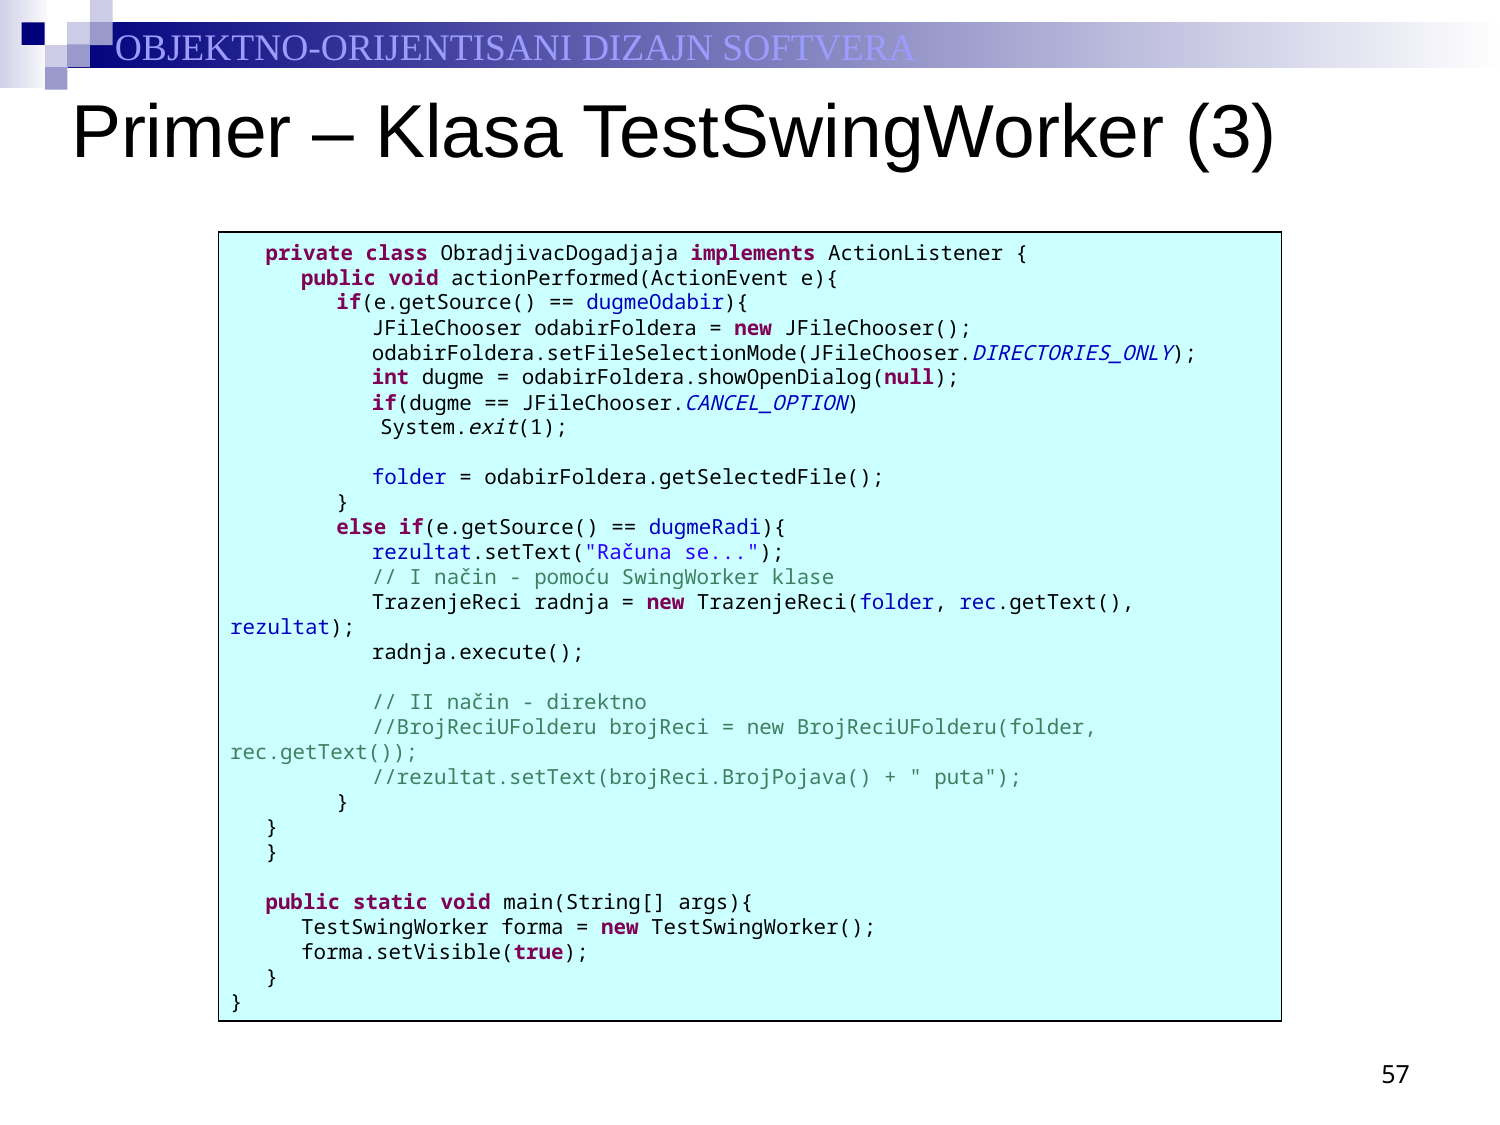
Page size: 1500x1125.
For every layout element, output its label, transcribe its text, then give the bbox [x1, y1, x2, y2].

text_box private class ObradjivacDogadjaja implements ActionListener { public void actionPerformed(ActionEvent e){ if(e.getSource() == dugmeOdabir){ JFileChooser odabirFoldera = new JFileChooser(); odabirFoldera.setFileSelectionMode(JFileChooser.DIRECTORIES_ONLY); int dugme = odabirFoldera.showOpenDialog(null); if(dugme == JFileChooser.CANCEL_OPTION) System.exit(1); folder = odabirFoldera.getSelectedFile(); } else if(e.getSource() == dugmeRadi){ rezultat.setText("Računa se..."); // I način - pomoću SwingWorker klase TrazenjeReci radnja = new TrazenjeReci(folder, rec.getText(), rezultat); radnja.execute(); // II način - direktno //BrojReciUFolderu brojReci = new BrojReciUFolderu(folder, rec.getText()); //rezultat.setText(brojReci.BrojPojava() + " puta"); } } } public static void main(String[] args){ TestSwingWorker forma = new TestSwingWorker(); forma.setVisible(true); } } [218, 231, 1282, 1021]
slide_number 57 [1074, 1024, 1426, 1101]
title Primer – Klasa TestSwingWorker (3) [65, 78, 1329, 176]
